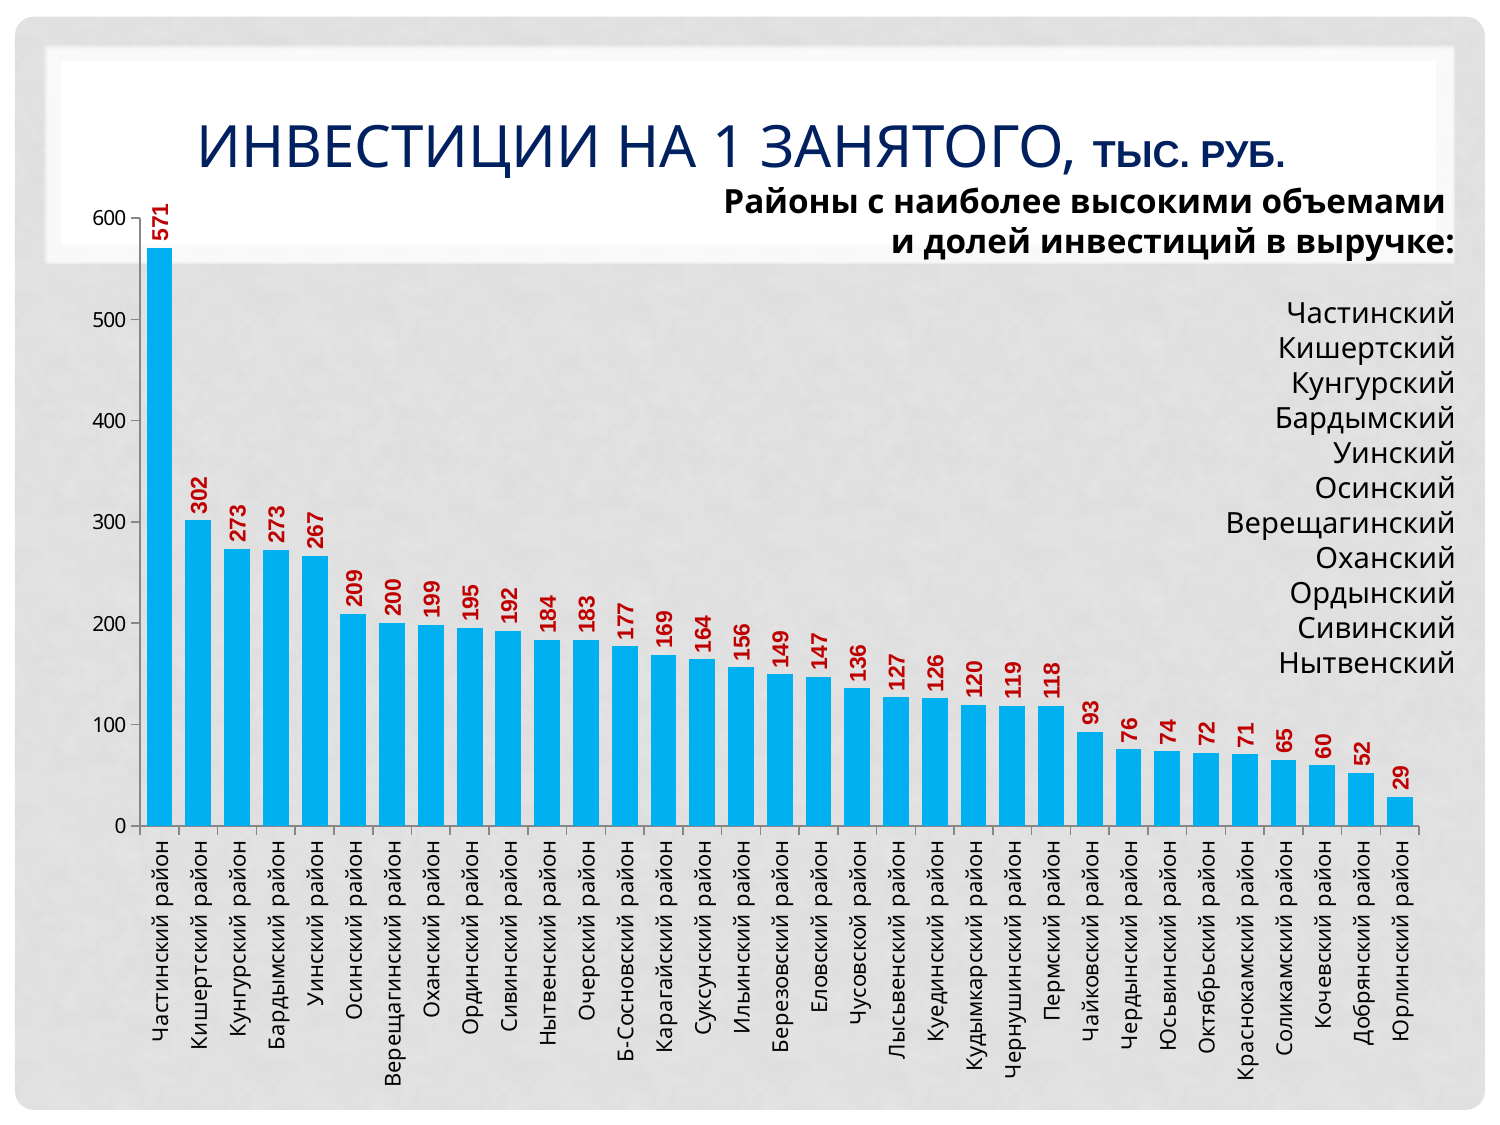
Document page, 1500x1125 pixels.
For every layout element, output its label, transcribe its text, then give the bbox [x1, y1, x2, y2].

chart [64, 185, 1448, 1107]
title Инвестиции на 1 занятого, тыс. Руб. [0, 45, 1483, 244]
text_box Районы с наиболее высокими объемами и долей инвестиций в выручке: Частинский Кишертский Кунгурский Бардымский Уинский Осинский Верещагинский Оханский Ордынский Сивинский Нытвенский [679, 172, 1471, 722]
